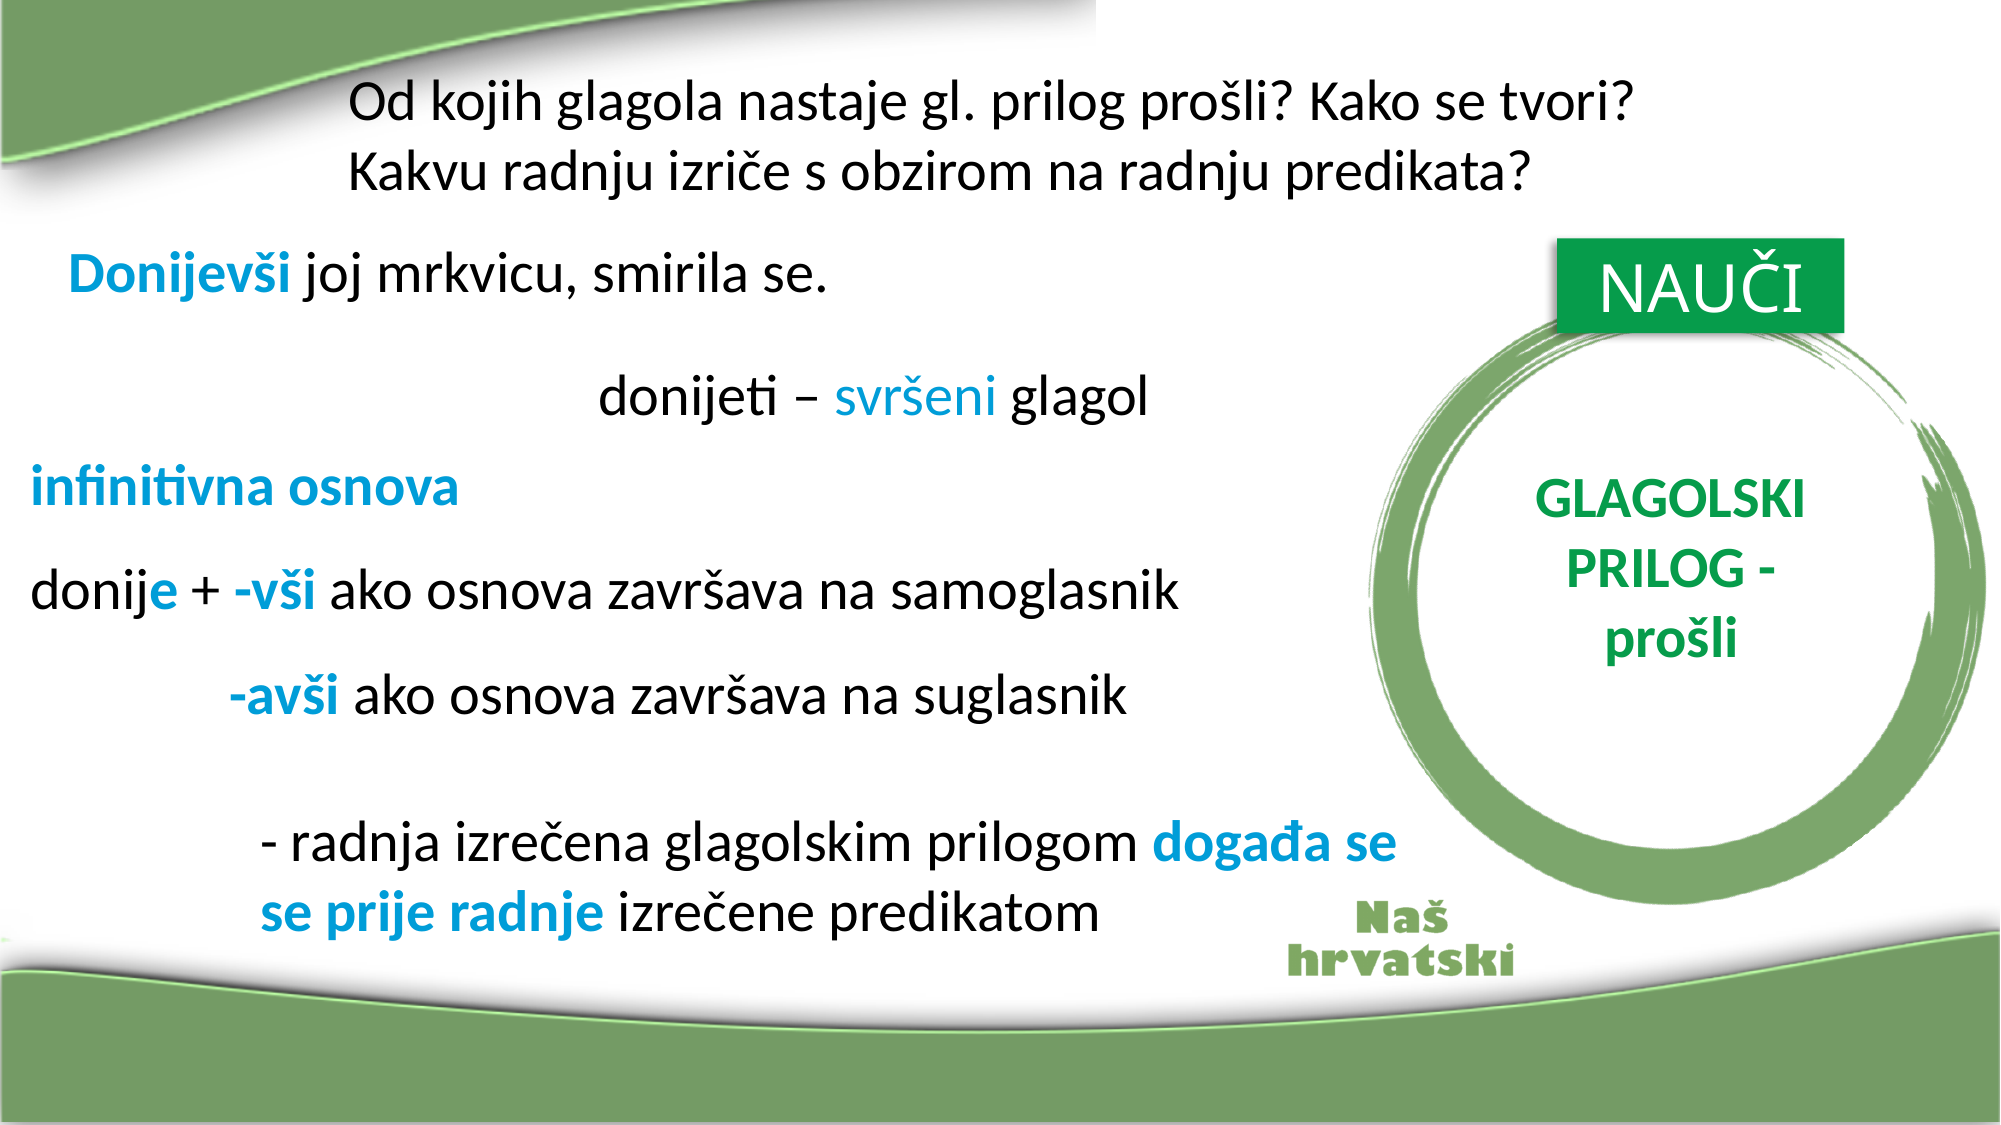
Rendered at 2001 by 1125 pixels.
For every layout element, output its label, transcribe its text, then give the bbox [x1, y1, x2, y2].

text_box Od kojih glagola nastaje gl. prilog prošli? Kako se tvori? Kakvu radnju izriče s obzirom na radnju predikata? [333, 54, 430, 210]
text_box - radnja izrečena glagolskim prilogom događa se se prije radnje izrečene predikatom [1098, 795, 1370, 951]
text_box donijeti – svršeni glagol [601, 350, 902, 435]
text_box infinitivna osnova donije + -vši ako osnova završava na samoglasnik -avši ako osnova završava na suglasnik [15, 439, 902, 734]
text_box NAUČI [1557, 238, 1845, 293]
text_box Od kojih glagola nastaje gl. prilog prošli? Kako se tvori? Kakvu radnju izriče s obzirom na radnju predikata? [1098, 54, 1780, 210]
text_box infinitivna osnova donije + -vši ako osnova završava na samoglasnik -avši ako osnova završava na suglasnik [1098, 439, 1319, 734]
text_box - radnja izrečena glagolskim prilogom događa se se prije radnje izrečene predikatom [245, 795, 902, 951]
picture [430, 0, 601, 601]
picture [902, 24, 1098, 1125]
text_box Donijevši joj mrkvicu, smirila se. [54, 226, 430, 312]
picture [1251, 293, 1984, 992]
text_box Od kojih glagola nastaje gl. prilog prošli? Kako se tvori? Kakvu radnju izriče s obzirom na radnju predikata? [601, 54, 902, 210]
text_box Donijevši joj mrkvicu, smirila se. [601, 226, 845, 312]
picture [1378, 838, 1388, 843]
text_box donijeti – svršeni glagol [1098, 350, 1346, 435]
